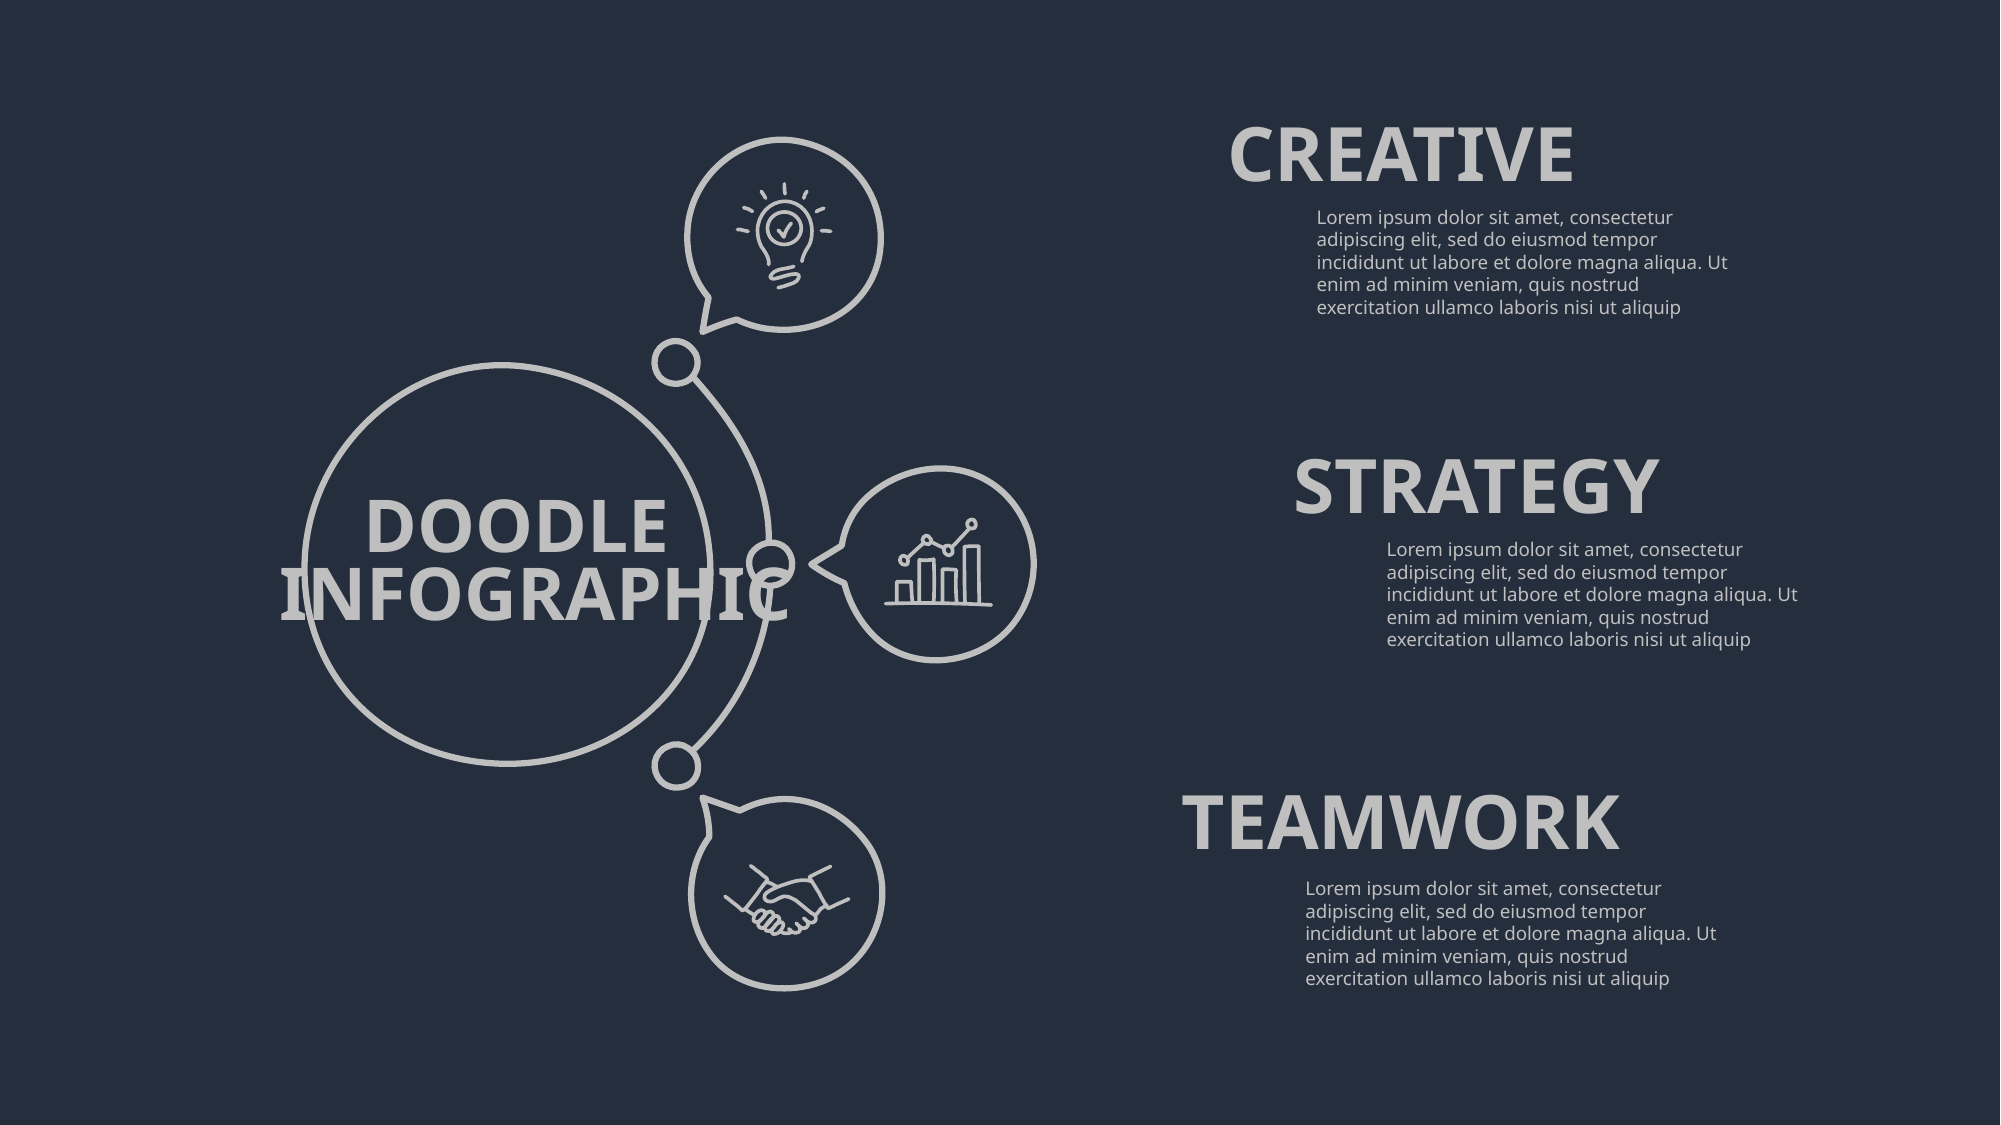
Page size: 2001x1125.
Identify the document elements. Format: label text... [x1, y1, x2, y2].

text_box Lorem ipsum dolor sit amet, consectetur adipiscing elit, sed do eiusmod tempor incididunt ut labore et dolore magna aliqua. Ut enim ad minim veniam, quis nostrud exercitation ullamco laboris nisi ut aliquip [1290, 869, 1734, 997]
text_box [749, 542, 793, 586]
text_box [761, 583, 771, 610]
text_box [304, 365, 711, 764]
text_box [725, 865, 849, 934]
text_box Lorem ipsum dolor sit amet, consectetur adipiscing elit, sed do eiusmod tempor incididunt ut labore et dolore magna aliqua. Ut enim ad minim veniam, quis nostrud exercitation ullamco laboris nisi ut aliquip [1301, 198, 1746, 326]
text_box [757, 201, 812, 265]
text_box [811, 468, 1034, 661]
text_box [687, 139, 881, 333]
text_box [395, 479, 639, 636]
text_box [691, 614, 766, 753]
text_box STRATEGY [1293, 438, 1661, 529]
text_box TEAMWORK [1181, 774, 1621, 865]
text_box [691, 374, 769, 545]
text_box [654, 341, 698, 384]
text_box Lorem ipsum dolor sit amet, consectetur adipiscing elit, sed do eiusmod tempor incididunt ut labore et dolore magna aliqua. Ut enim ad minim veniam, quis nostrud exercitation ullamco laboris nisi ut aliquip [1371, 530, 1816, 658]
text_box CREATIVE [1226, 106, 1577, 197]
text_box [899, 519, 976, 565]
text_box [691, 797, 883, 989]
text_box [885, 546, 992, 605]
text_box [770, 266, 799, 288]
text_box [654, 744, 699, 788]
